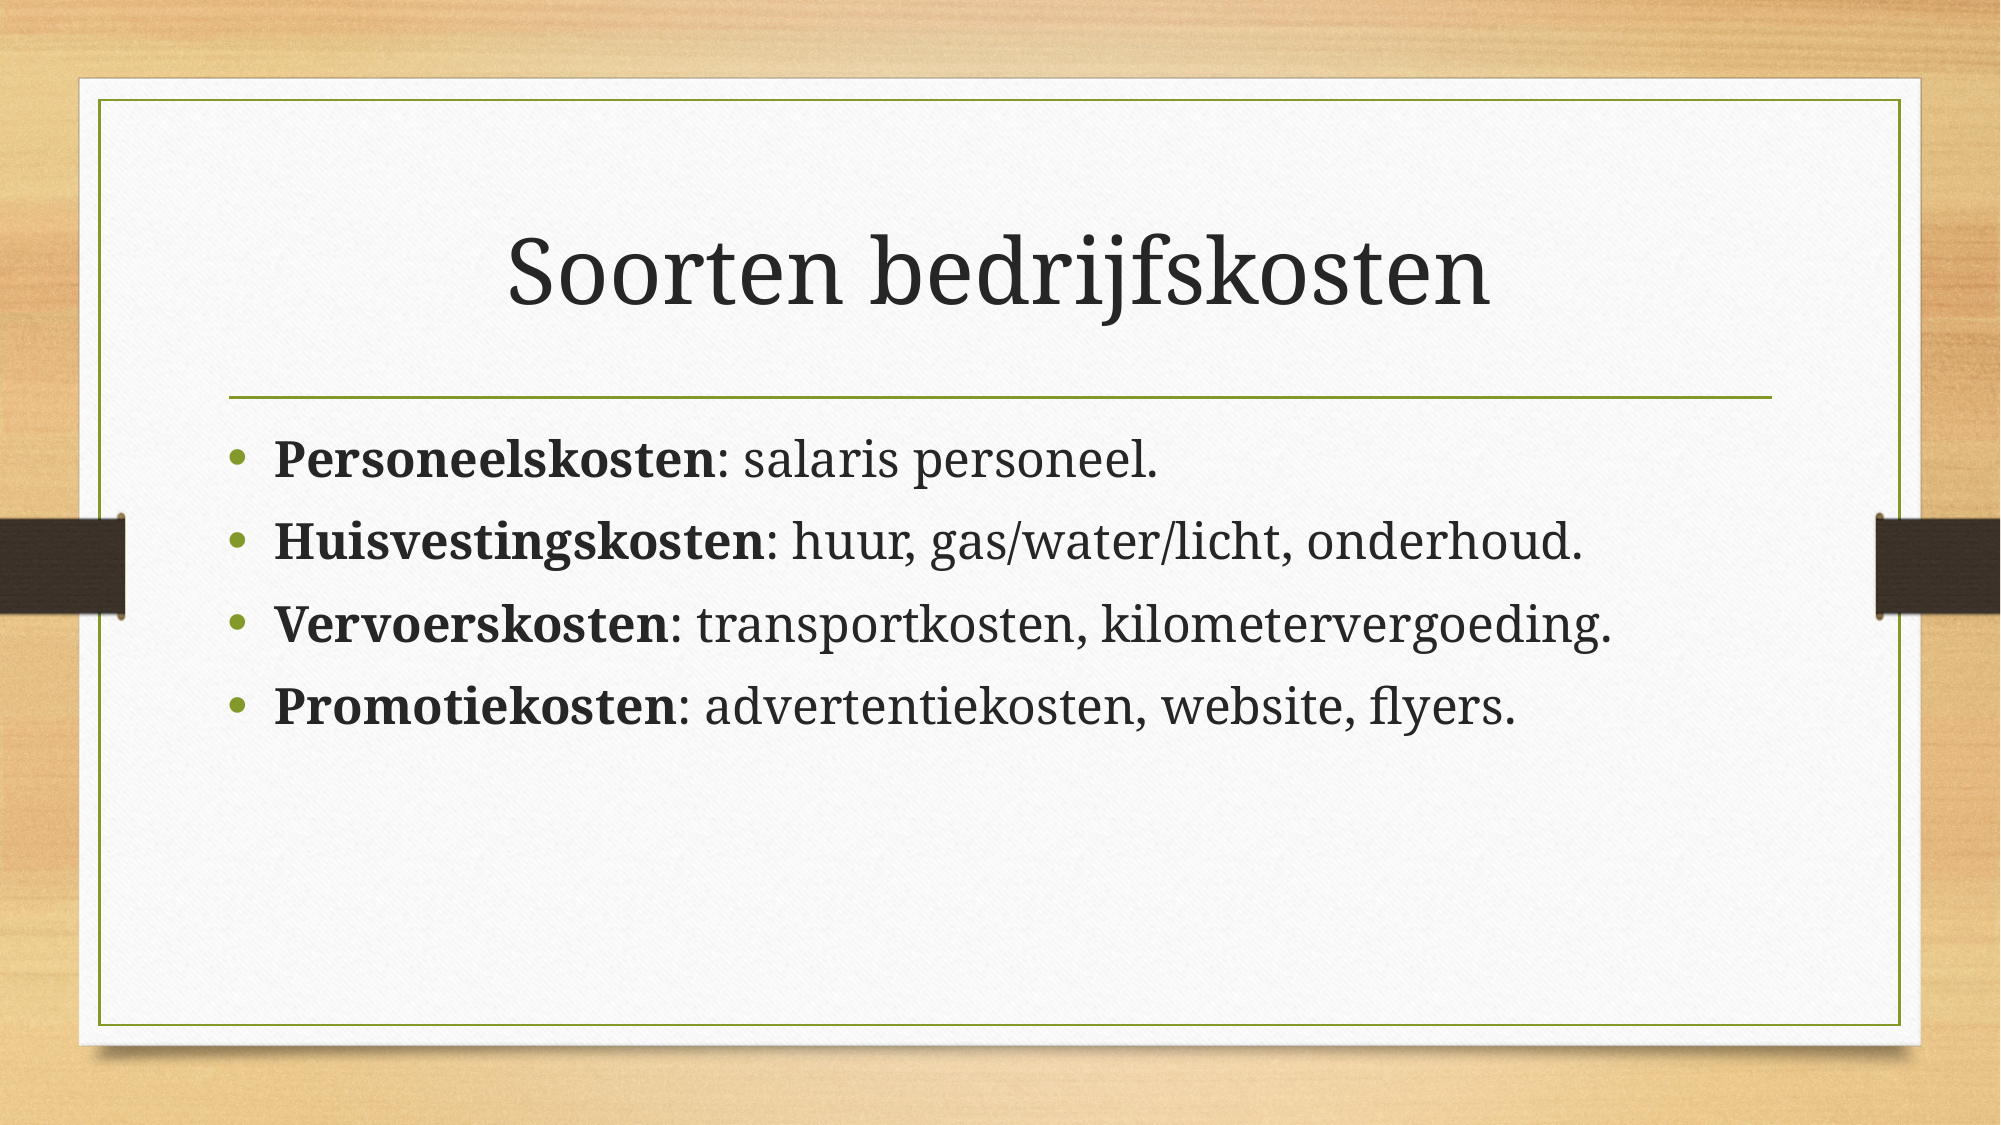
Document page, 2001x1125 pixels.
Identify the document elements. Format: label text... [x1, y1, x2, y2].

title Soorten bedrijfskosten [212, 161, 1788, 375]
picture [0, 0, 2001, 1125]
list Personeelskosten: salaris personeel. Huisvestingskosten: huur, gas/water/licht, onderhoud. Vervoerskosten: transportkosten, kilometervergoeding. Promotiekosten: advertentiekosten, website, flyers. [212, 419, 1788, 964]
